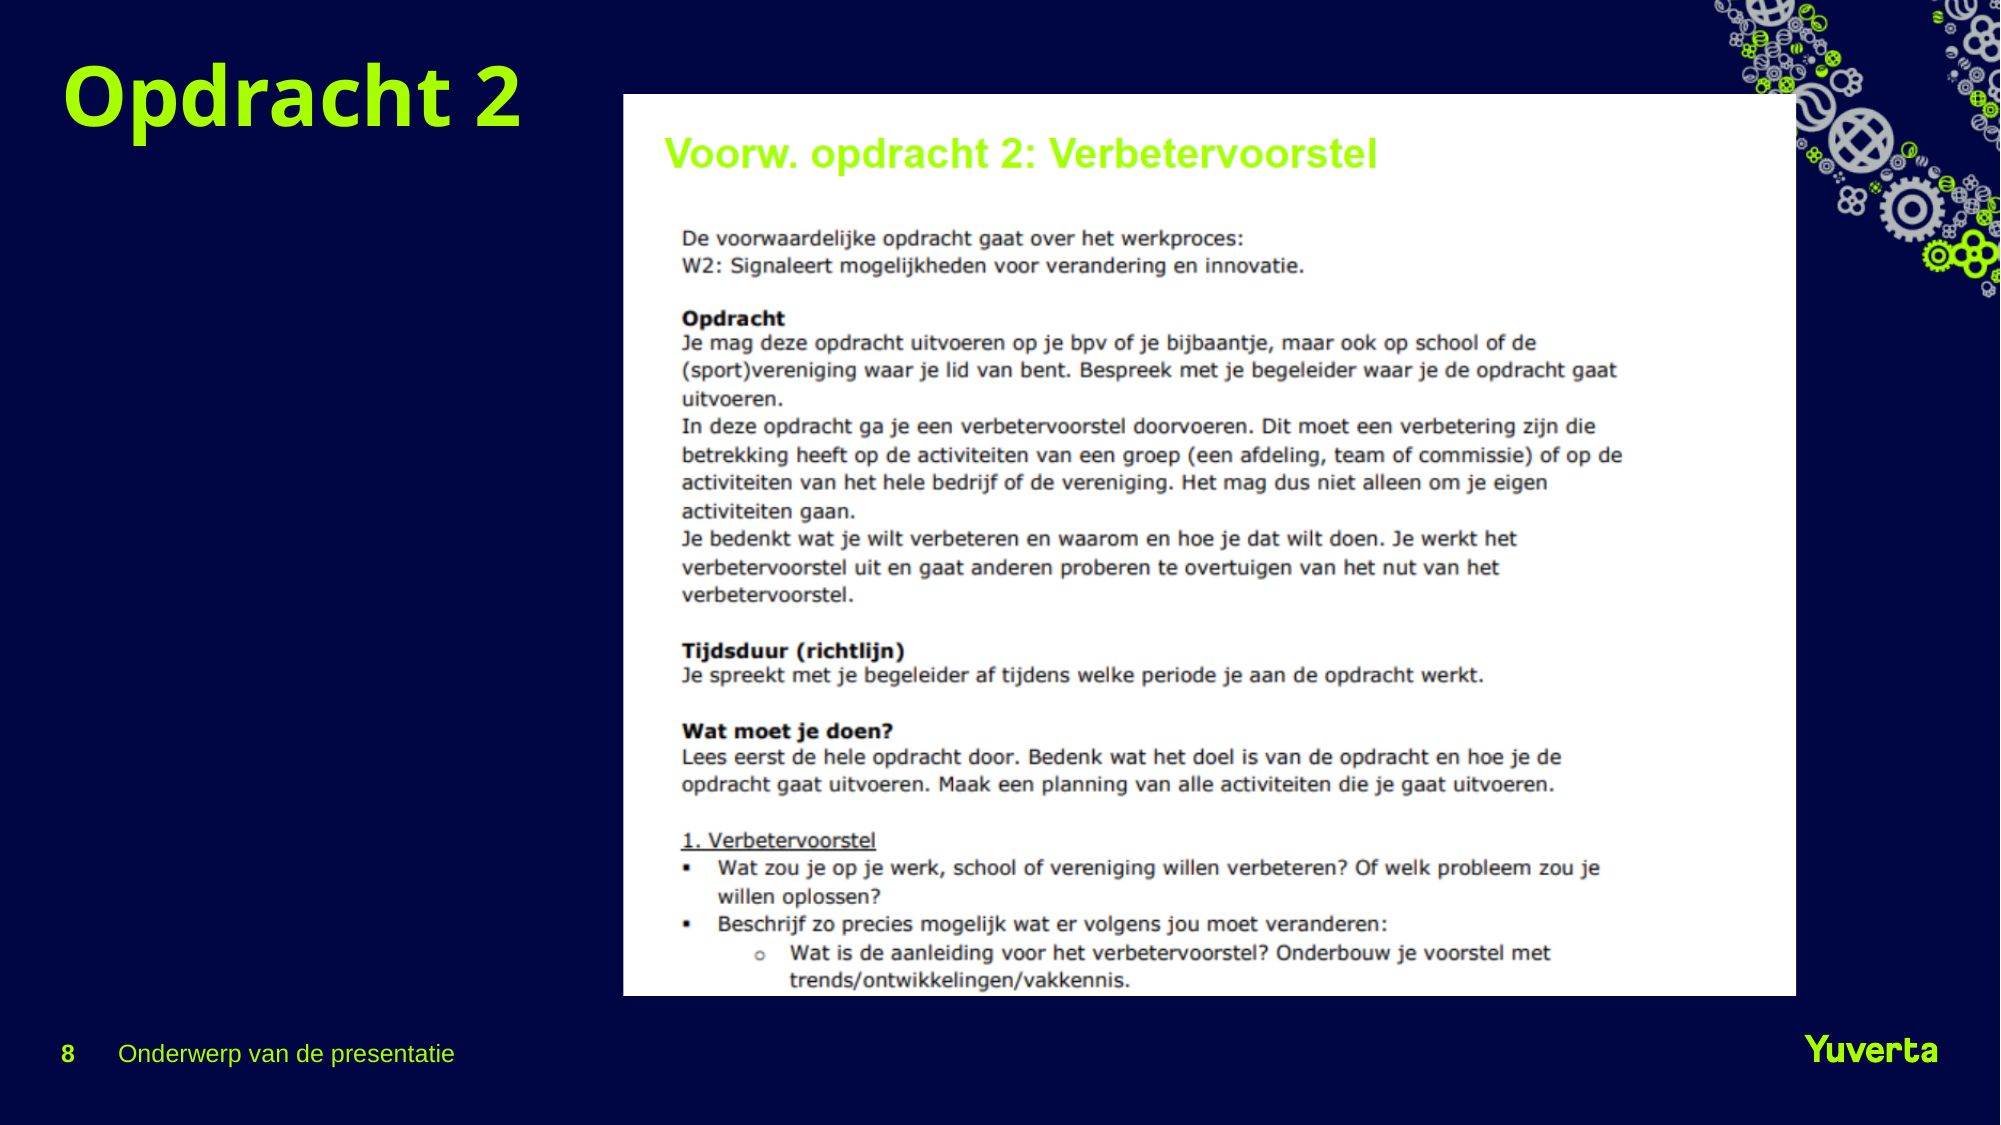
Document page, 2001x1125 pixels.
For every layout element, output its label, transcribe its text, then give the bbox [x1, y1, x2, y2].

title Opdracht 2 [60, 48, 1744, 239]
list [623, 94, 1797, 997]
picture [0, 0, 2000, 1125]
footer Onderwerp van de presentatie [118, 1037, 987, 1073]
slide_number 8 [60, 1037, 113, 1073]
